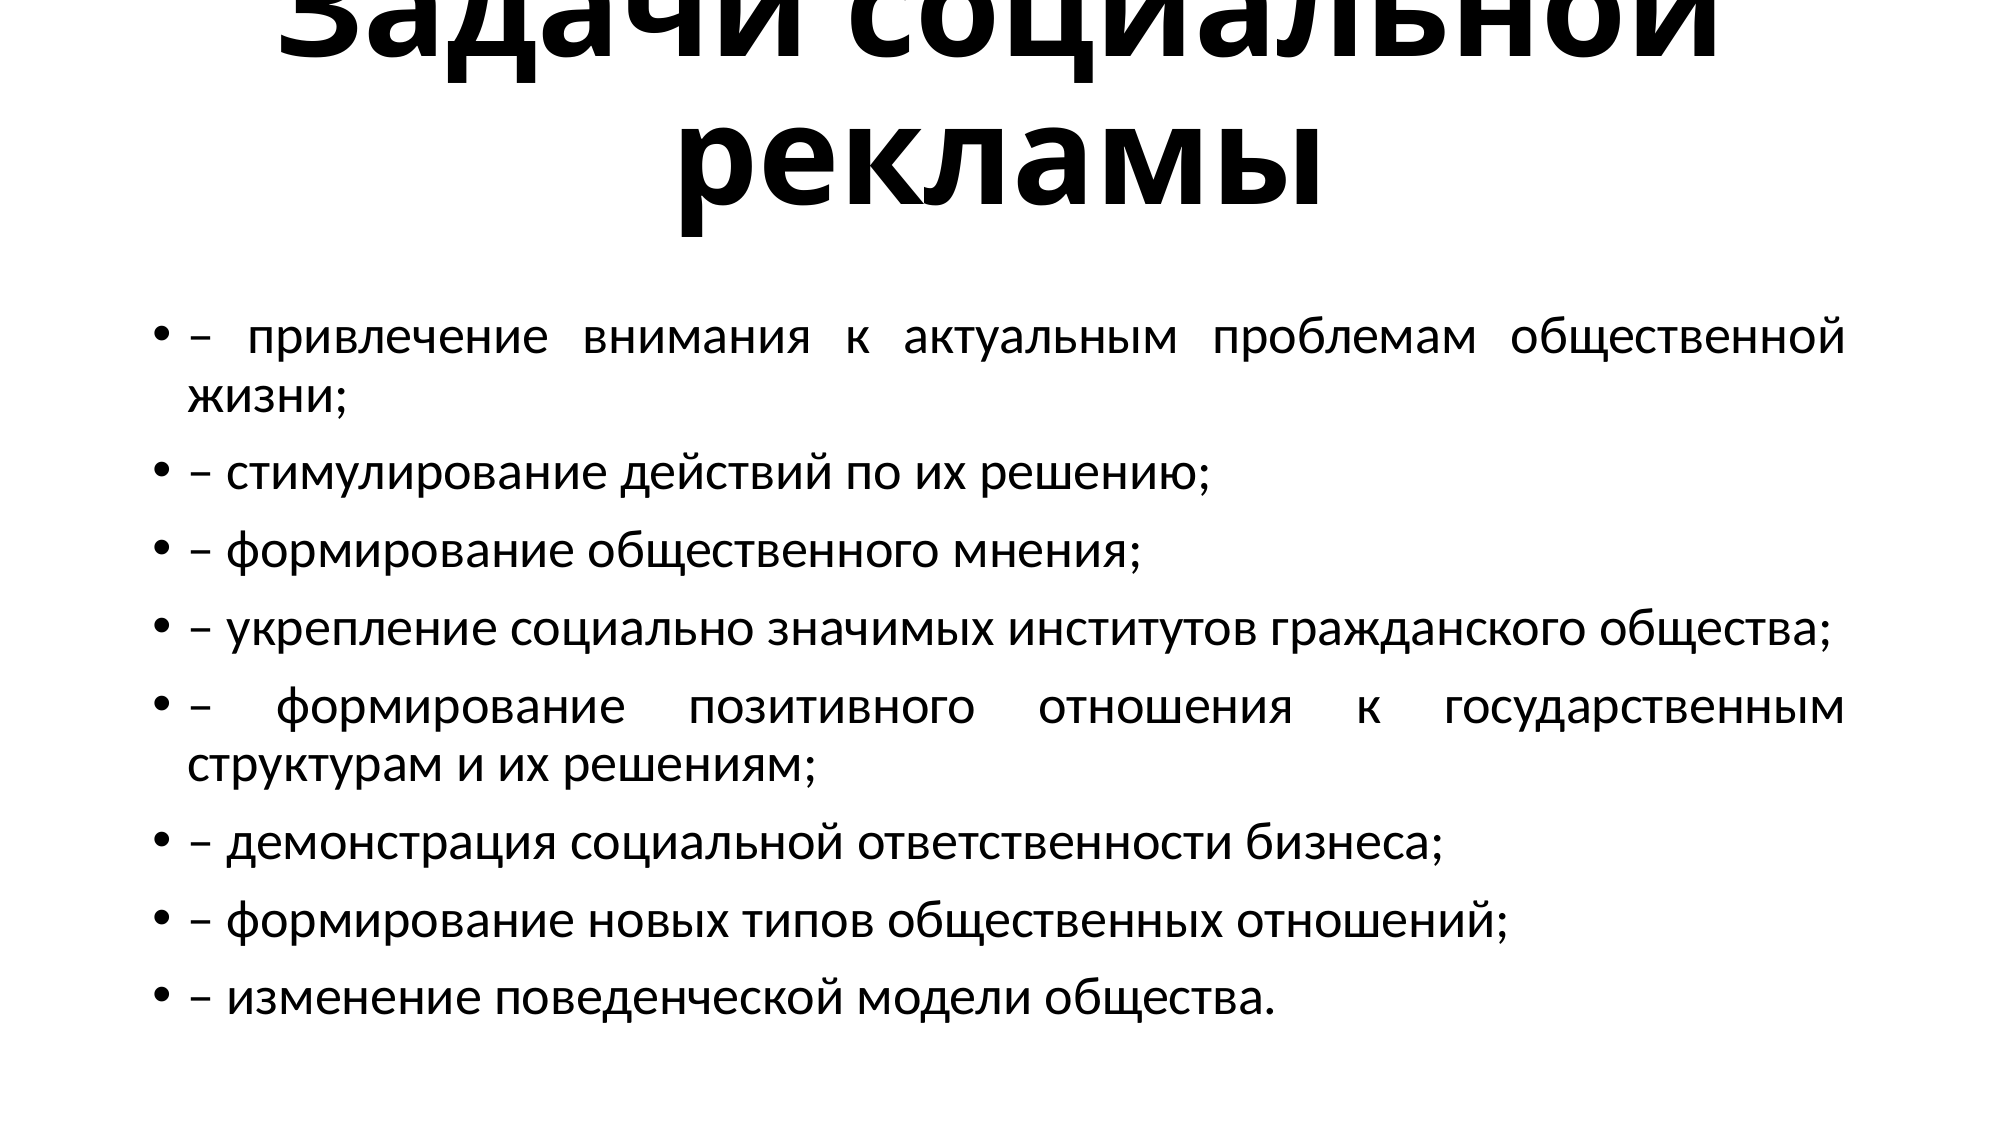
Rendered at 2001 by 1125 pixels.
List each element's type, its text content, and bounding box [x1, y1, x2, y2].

title Задачи социальной рекламы [137, 59, 1863, 278]
list – привлечение внимания к актуальным проблемам общественной жизни; – стимулирование действий по их решению; – формирование общественного мнения; – укрепление социально значимых институтов гражданского общества; – формирование позитивного отношения к государственным структурам и их решениям; – демонстрация социальной ответственности бизнеса; – формирование новых типов общественных отношений; – изменение поведенческой модели общества. [137, 299, 1863, 1083]
